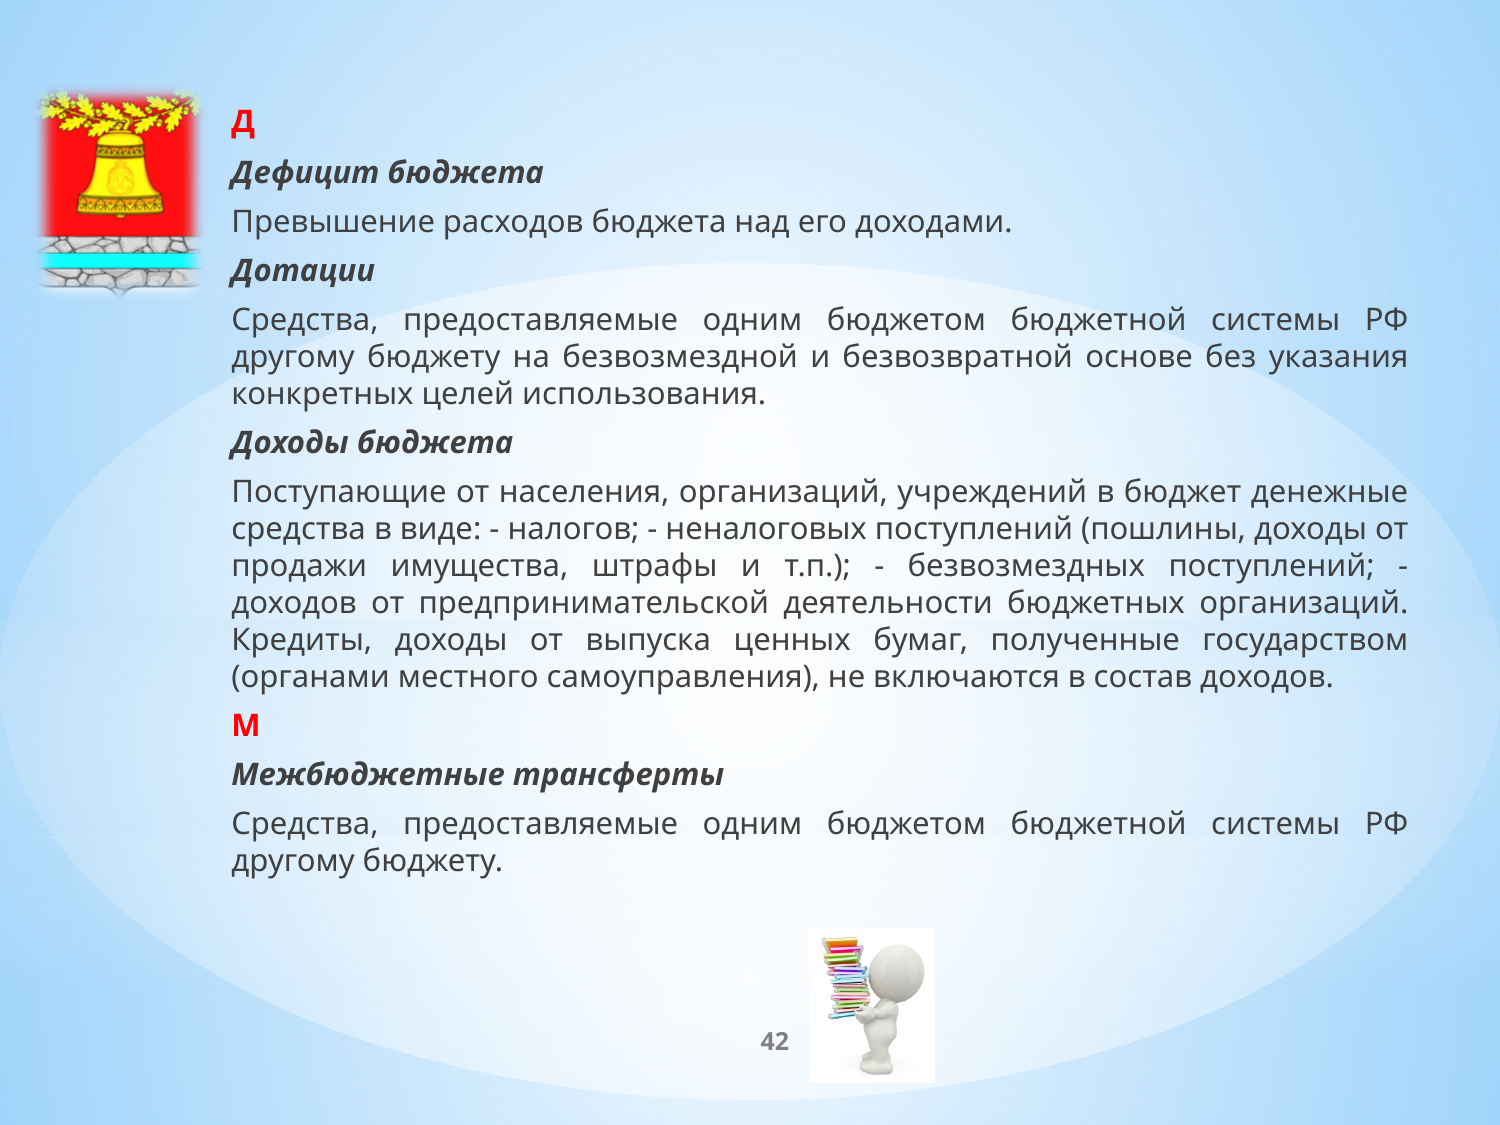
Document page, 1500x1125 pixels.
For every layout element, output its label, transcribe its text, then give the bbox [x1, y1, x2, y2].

slide_number 42 [624, 1012, 802, 1073]
picture [29, 81, 210, 307]
list Д Дефицит бюджета Превышение расходов бюджета над его доходами. Дотации Средства, предоставляемые одним бюджетом бюджетной системы РФ другому бюджету на безвозмездной и безвозвратной основе без указания конкретных целей использования. Доходы бюджета Поступающие от населения, организаций, учреждений в бюджет денежные средства в виде: - налогов; - неналоговых поступлений (пошлины, доходы от продажи имущества, штрафы и т.п.); - безвозмездных поступлений; - доходов от предпринимательской деятельности бюджетных организаций. Кредиты, доходы от выпуска ценных бумаг, полученные государством (органами местного самоуправления), не включаются в состав доходов. М Межбюджетные трансферты Средства, предоставляемые одним бюджетом бюджетной системы РФ другому бюджету. [209, 82, 1424, 929]
picture [808, 928, 936, 1083]
